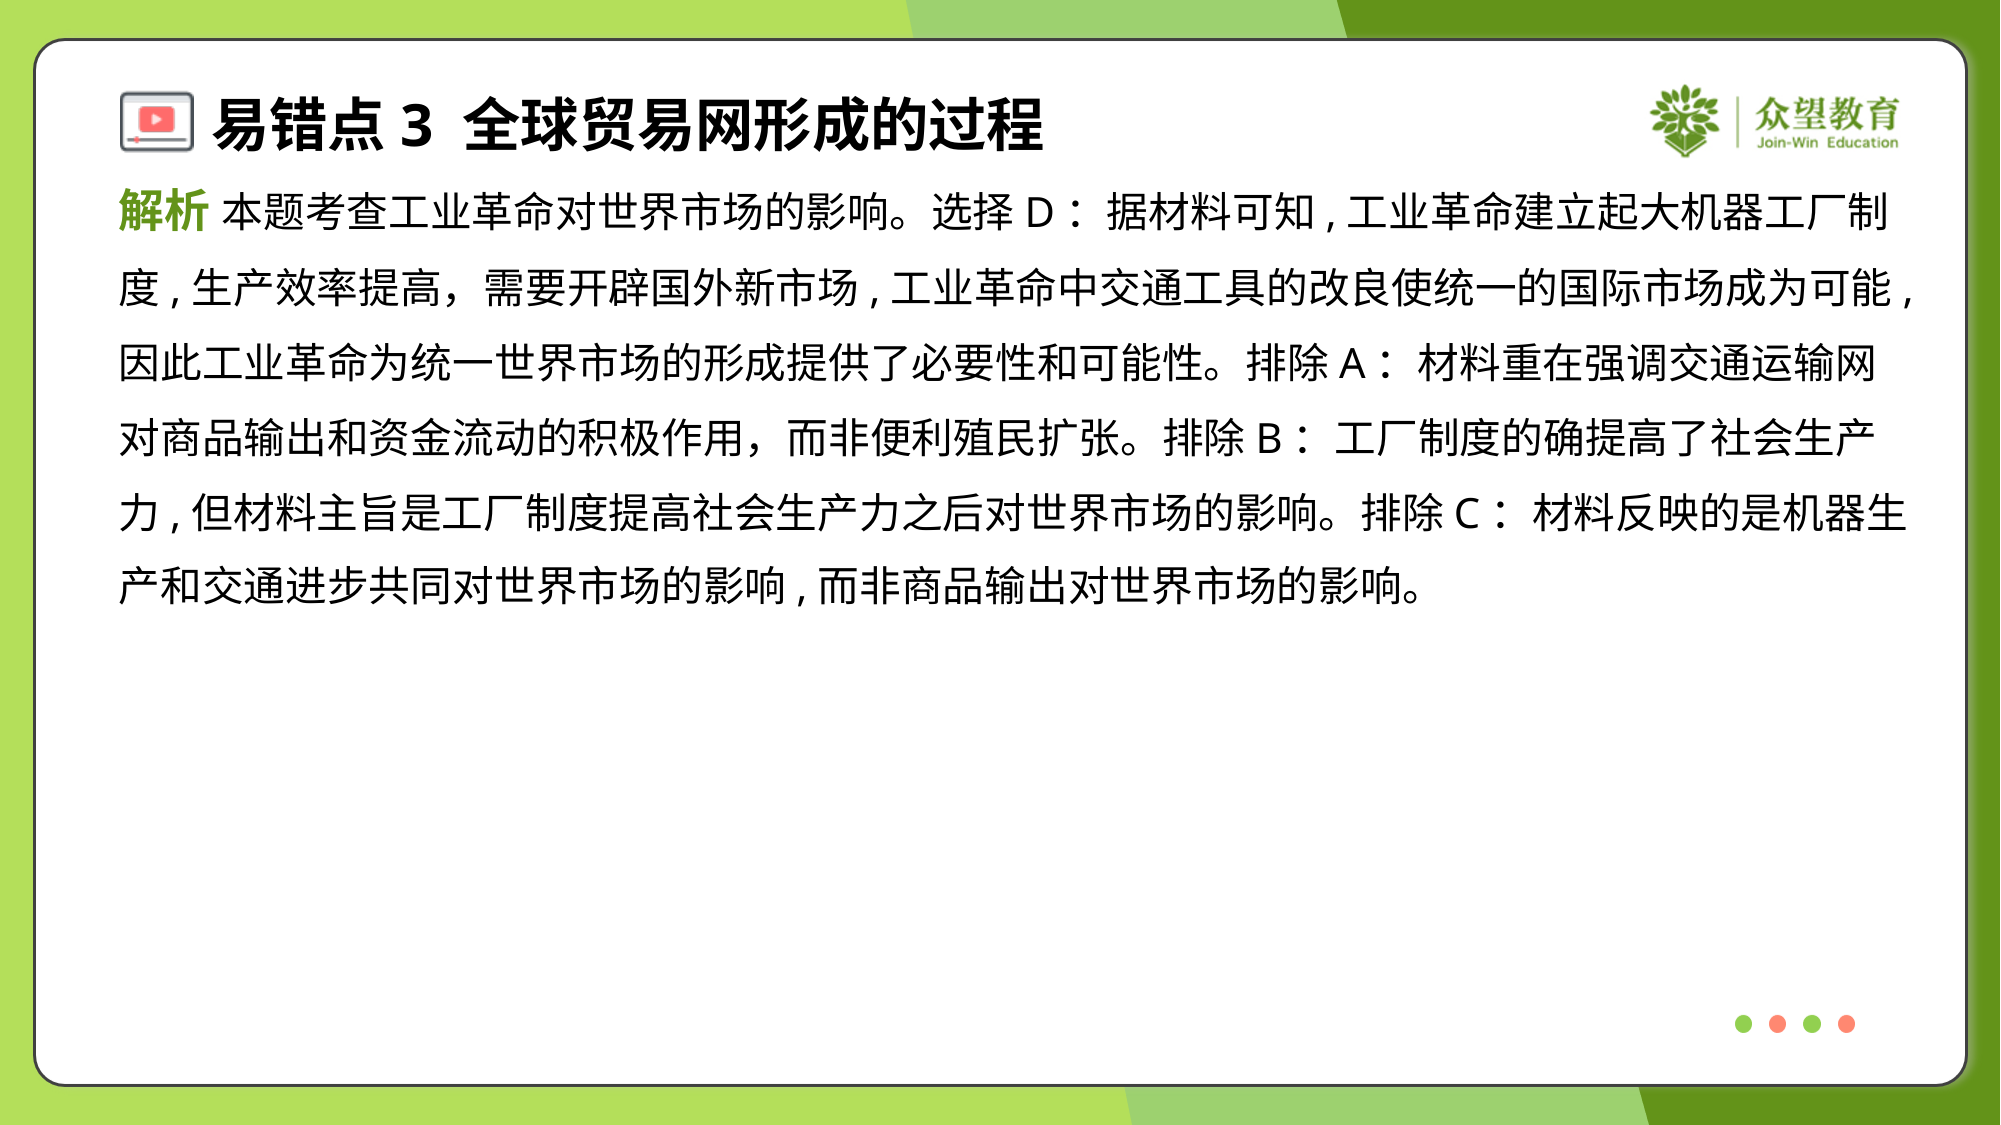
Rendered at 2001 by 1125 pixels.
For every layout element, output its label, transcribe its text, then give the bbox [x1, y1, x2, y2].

text_box 解析 本题考查工业革命对世界市场的影响。选择D：据材料可知,工业革命建立起大机器工厂制 度,生产效率提高，需要开辟国外新市场,工业革命中交通工具的改良使统一的国际市场成为可能, 因此工业革命为统一世界市场的形成提供了必要性和可能性。排除A：材料重在强调交通运输网 对商品输出和资金流动的积极作用，而非便利殖民扩张。排除B：工厂制度的确提高了社会生产 力,但材料主旨是工厂制度提高社会生产力之后对世界市场的影响。排除C：材料反映的是机器生 产和交通进步共同对世界市场的影响,而非商品输出对世界市场的影响。 [118, 159, 1883, 602]
picture [0, 0, 2000, 1125]
